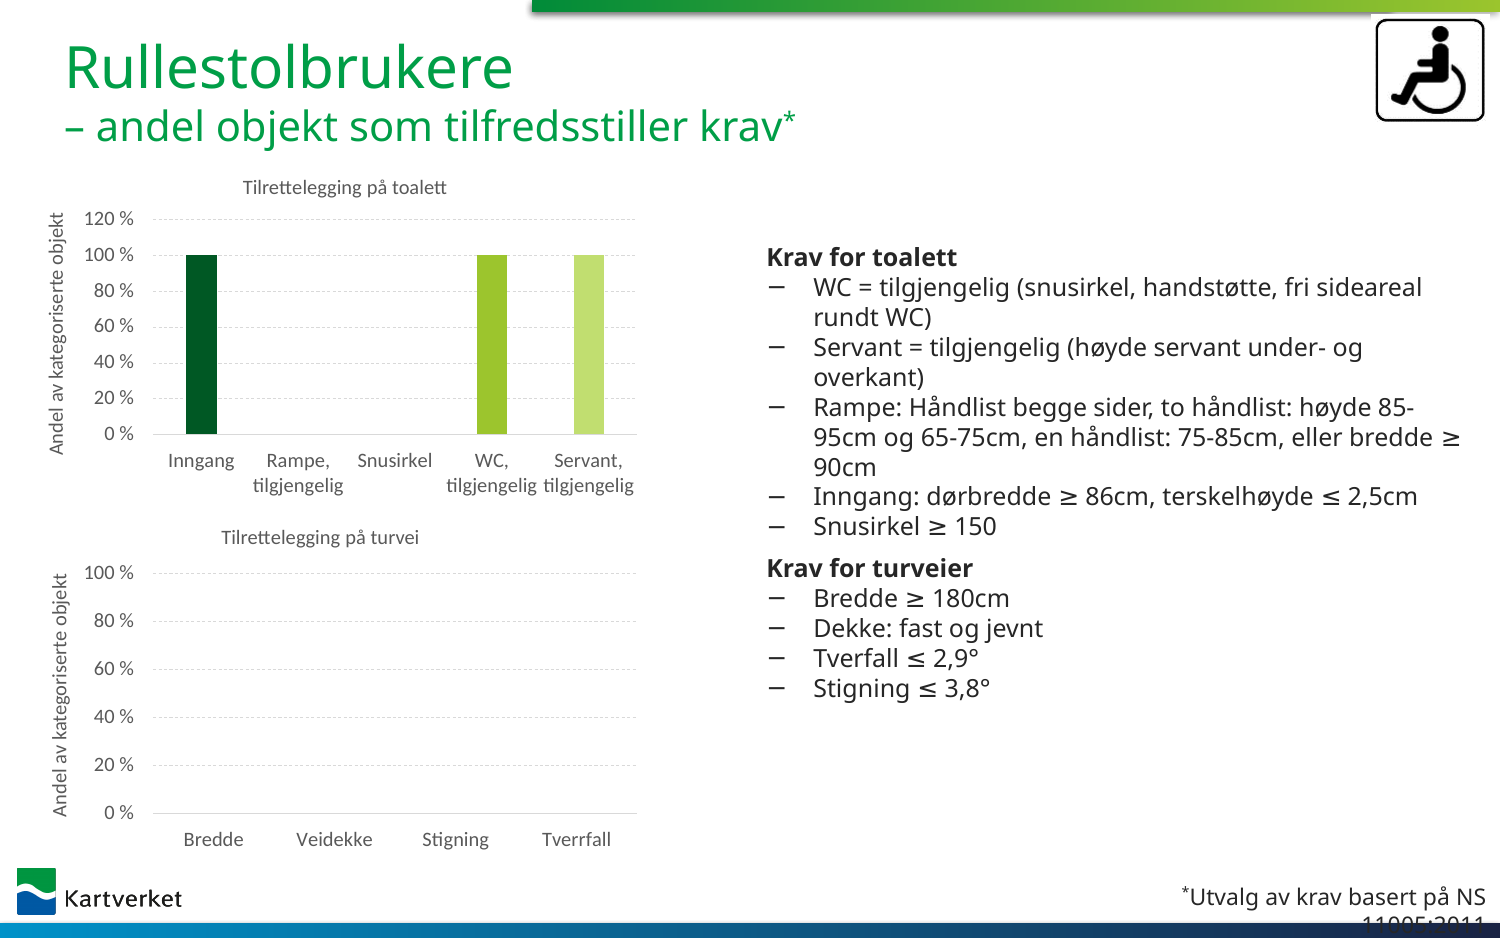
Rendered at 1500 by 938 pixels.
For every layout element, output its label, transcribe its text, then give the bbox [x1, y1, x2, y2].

picture [41, 166, 650, 505]
text_box Krav for toalett WC = tilgjengelig (snusirkel, handstøtte, fri sideareal rundt WC) Servant = tilgjengelig (høyde servant under- og overkant) Rampe: Håndlist begge sider, to håndlist: høyde 85-95cm og 65-75cm, en håndlist: 75-85cm, eller bredde ≥ 90cm Inngang: dørbredde ≥ 86cm, terskelhøyde ≤ 2,5cm Snusirkel ≥ 150 [751, 234, 1483, 545]
picture [41, 520, 650, 859]
text_box Krav for turveier Bredde ≥ 180cm Dekke: fast og jevnt Tverfall ≤ 2,9° Stigning ≤ 3,8° [751, 545, 1483, 710]
picture [1371, 13, 1491, 127]
text_box *Utvalg av krav basert på NS 11005:2011 [1068, 873, 1500, 938]
text_box Rullestolbrukere – andel objekt som tilfredsstiller krav* [49, 14, 1431, 158]
